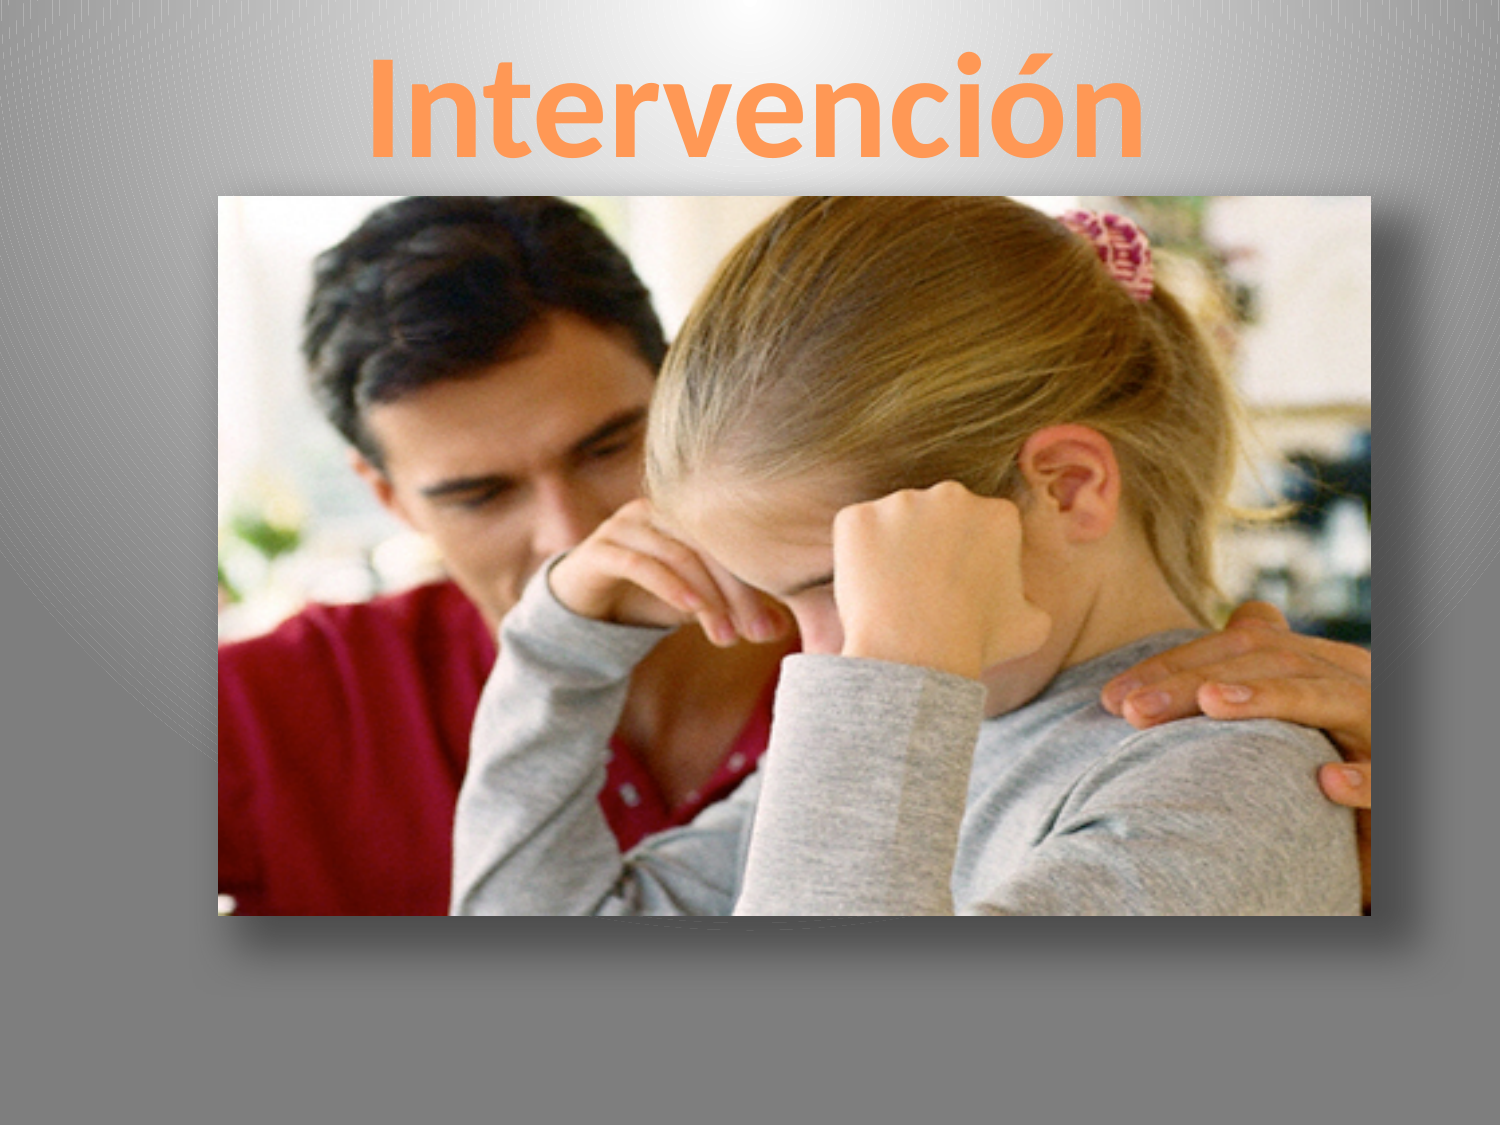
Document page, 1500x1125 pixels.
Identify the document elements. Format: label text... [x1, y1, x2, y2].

text_box Intervención [230, 0, 1317, 194]
picture [218, 196, 1371, 917]
